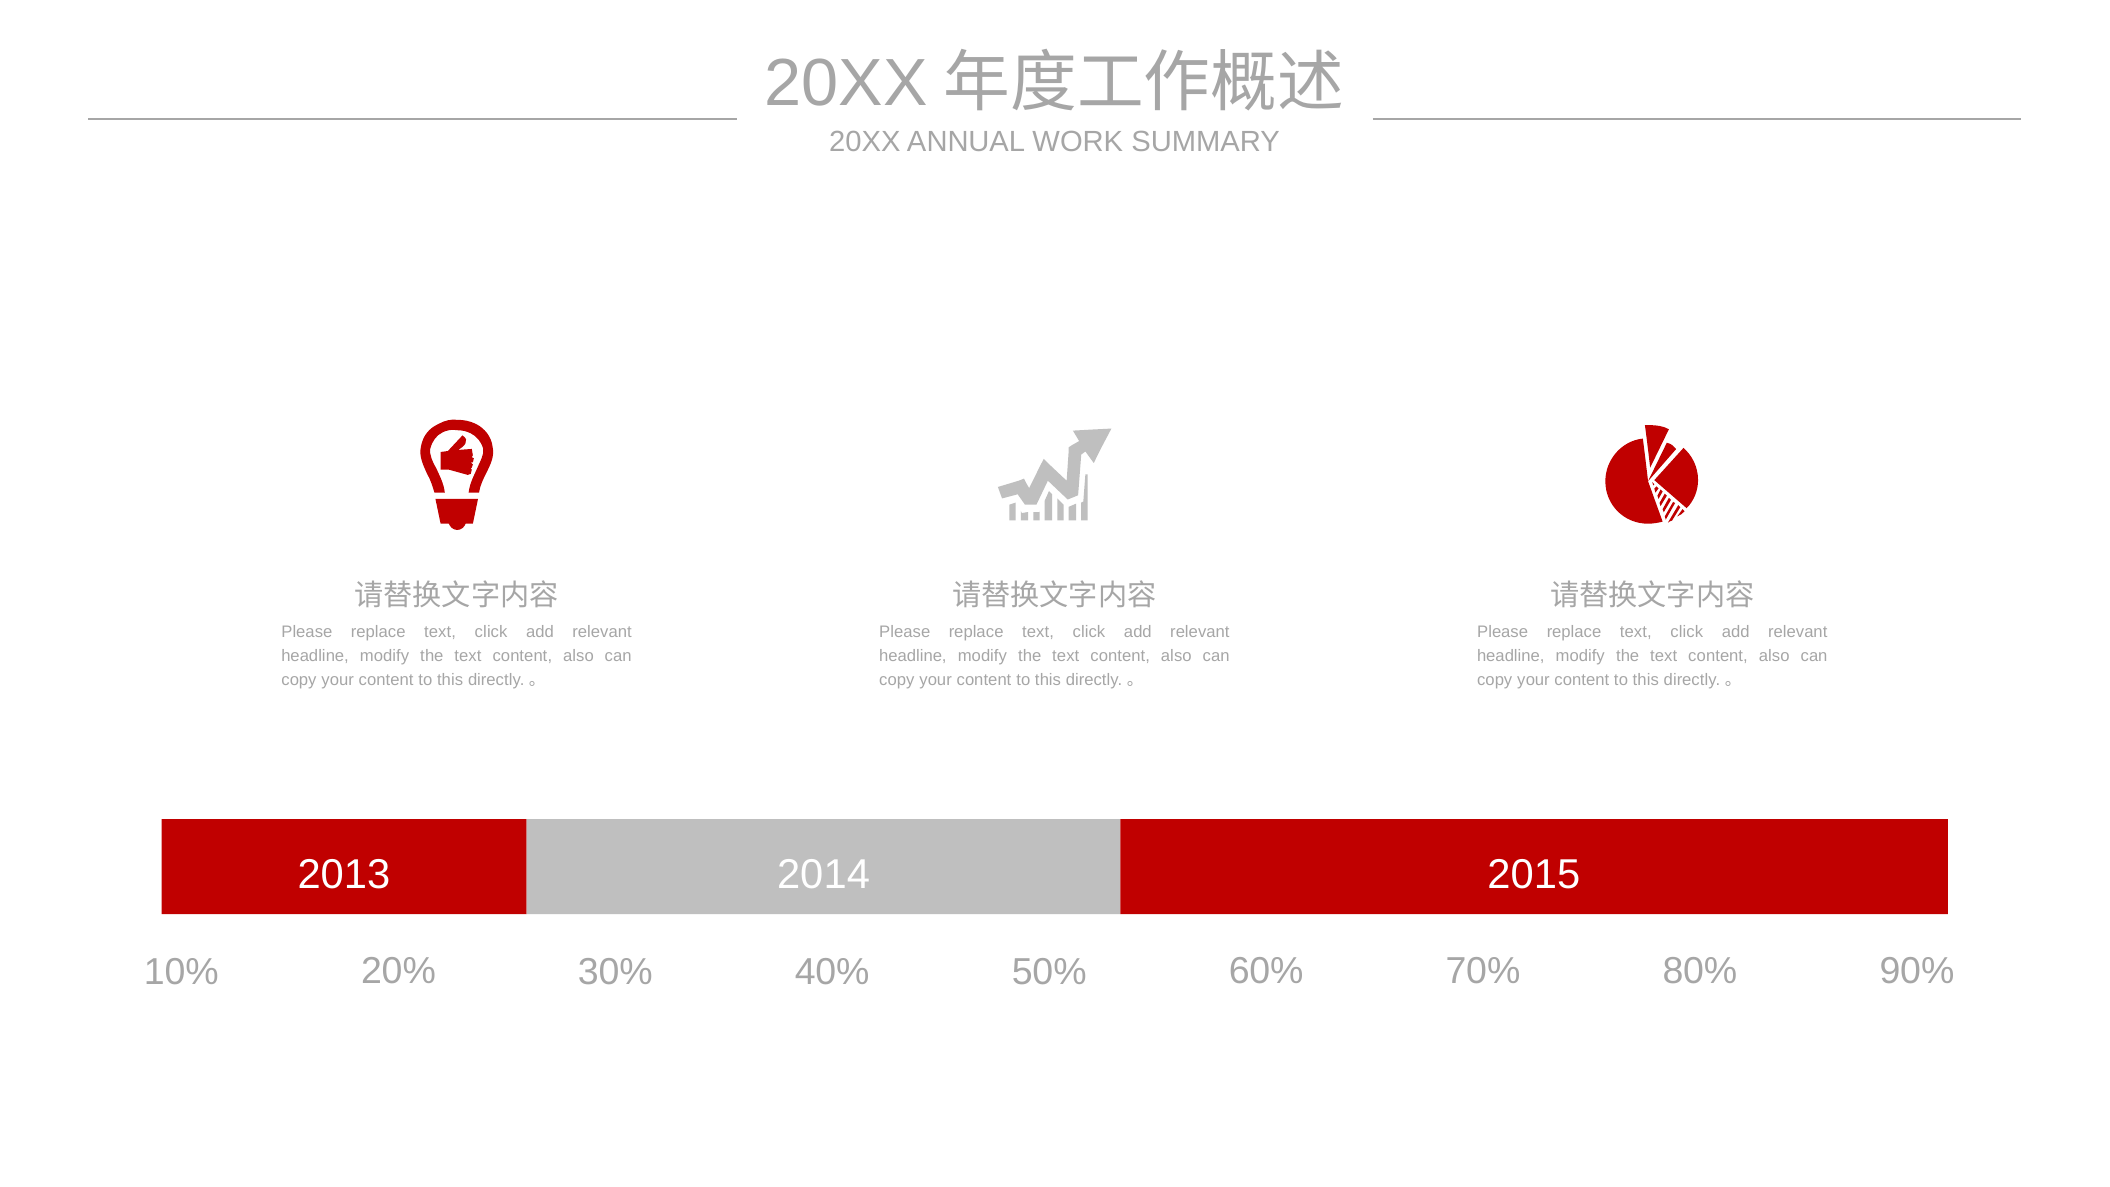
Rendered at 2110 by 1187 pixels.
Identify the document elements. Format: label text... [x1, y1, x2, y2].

text_box [997, 428, 1112, 505]
text_box [435, 498, 479, 530]
text_box 2015 [1119, 818, 1949, 915]
text_box 2013 [161, 818, 526, 915]
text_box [864, 561, 1245, 698]
text_box 60% [1213, 929, 1319, 999]
text_box 30% [563, 930, 668, 1000]
text_box [1044, 491, 1053, 521]
text_box 50% [997, 930, 1102, 1000]
text_box 20% [346, 929, 451, 999]
text_box [1009, 502, 1016, 521]
text_box 10% [129, 930, 234, 1000]
text_box [420, 419, 494, 493]
text_box 80% [1647, 929, 1753, 999]
text_box [1654, 447, 1699, 509]
text_box [1081, 474, 1088, 521]
text_box [1033, 510, 1040, 521]
text_box [1605, 438, 1677, 524]
text_box [1068, 503, 1077, 521]
text_box [1644, 425, 1669, 468]
text_box 20XX ANNUAL WORK SUMMARY [824, 122, 1285, 158]
text_box [1020, 510, 1029, 521]
text_box 90% [1864, 929, 1970, 999]
text_box [1667, 505, 1685, 523]
text_box 40% [780, 930, 885, 999]
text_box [266, 561, 647, 698]
text_box 2014 [526, 818, 1119, 915]
text_box 70% [1430, 929, 1536, 999]
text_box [1462, 561, 1843, 698]
text_box [1057, 498, 1064, 521]
text_box 20XX年度工作概述 [730, 38, 1379, 119]
